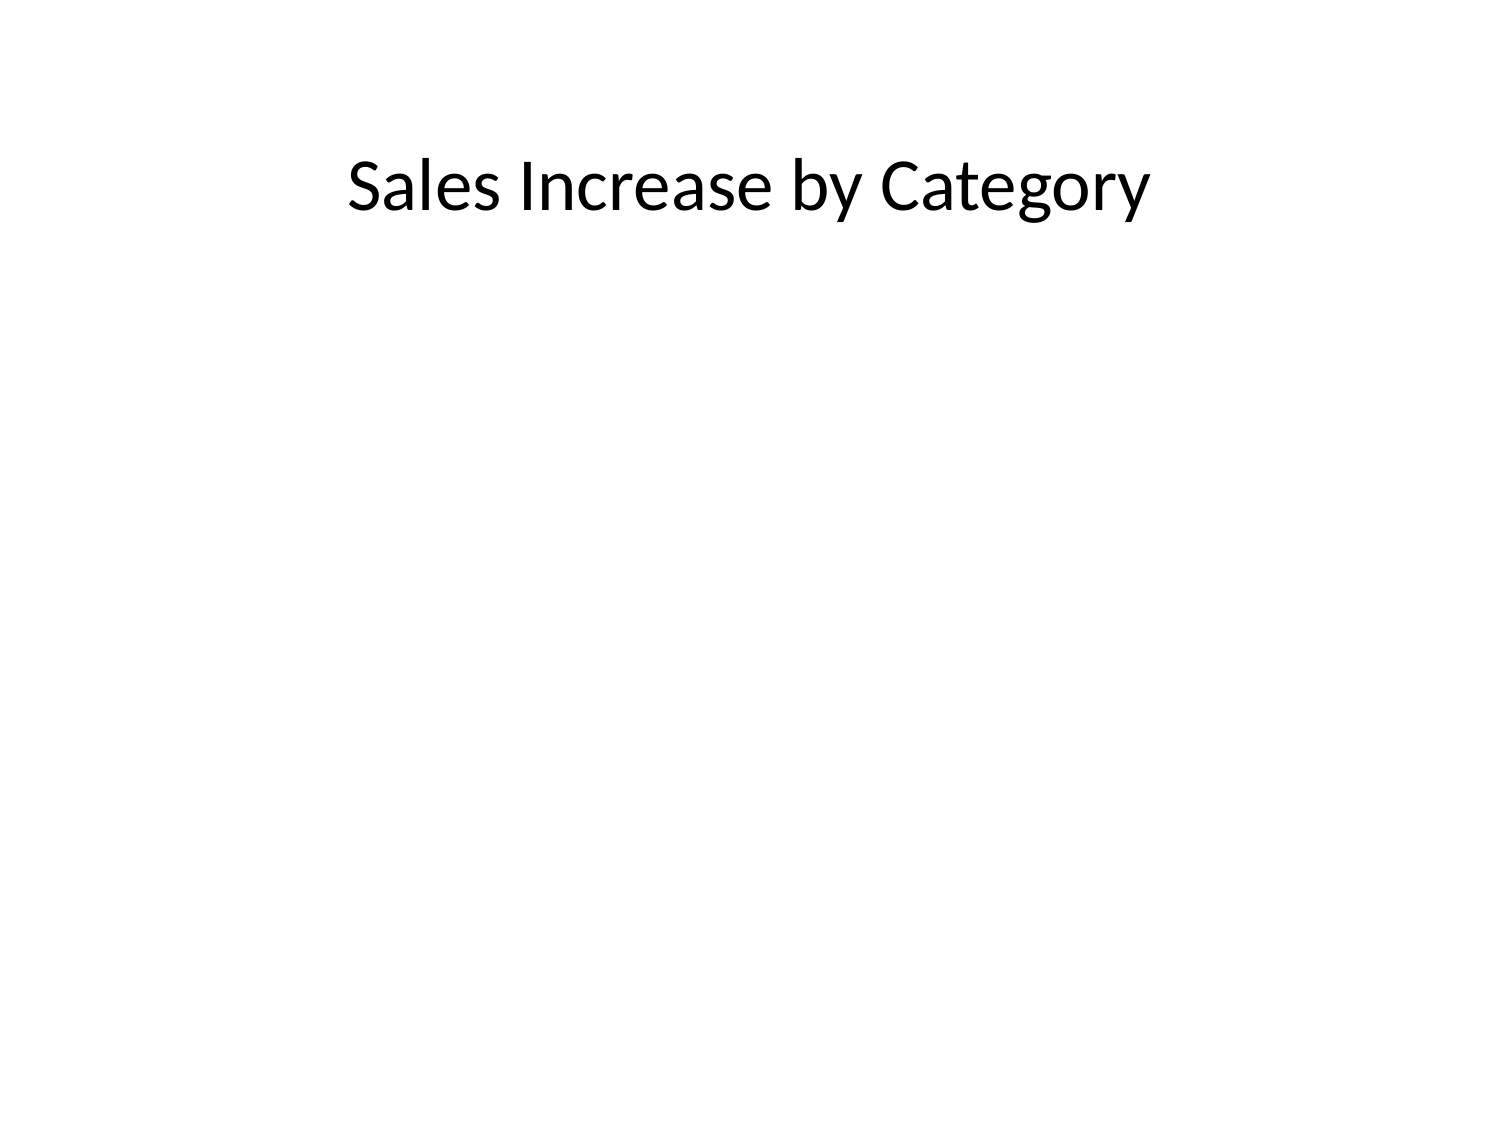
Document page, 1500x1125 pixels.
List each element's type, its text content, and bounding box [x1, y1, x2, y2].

title Sales Increase by Category [75, 45, 1425, 233]
